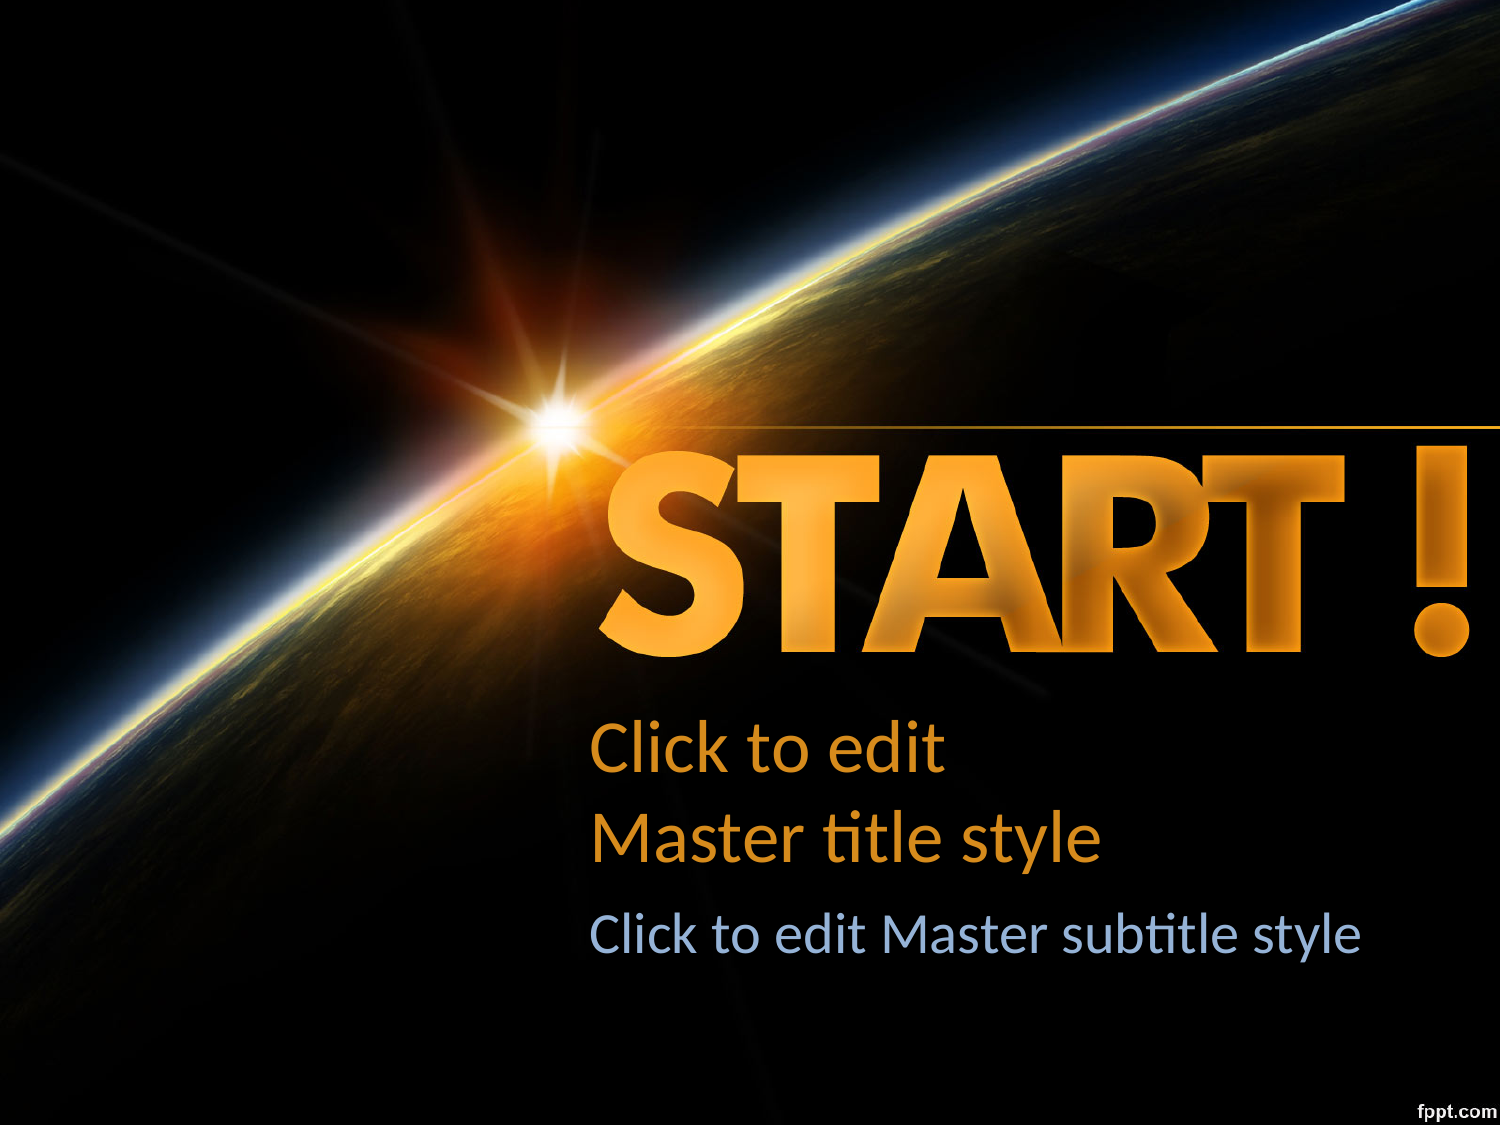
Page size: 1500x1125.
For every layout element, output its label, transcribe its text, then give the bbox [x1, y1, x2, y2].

picture [0, 0, 1500, 1125]
title Click to edit Master title style [574, 687, 1477, 888]
subtitle Click to edit Master subtitle style [574, 888, 1477, 1014]
